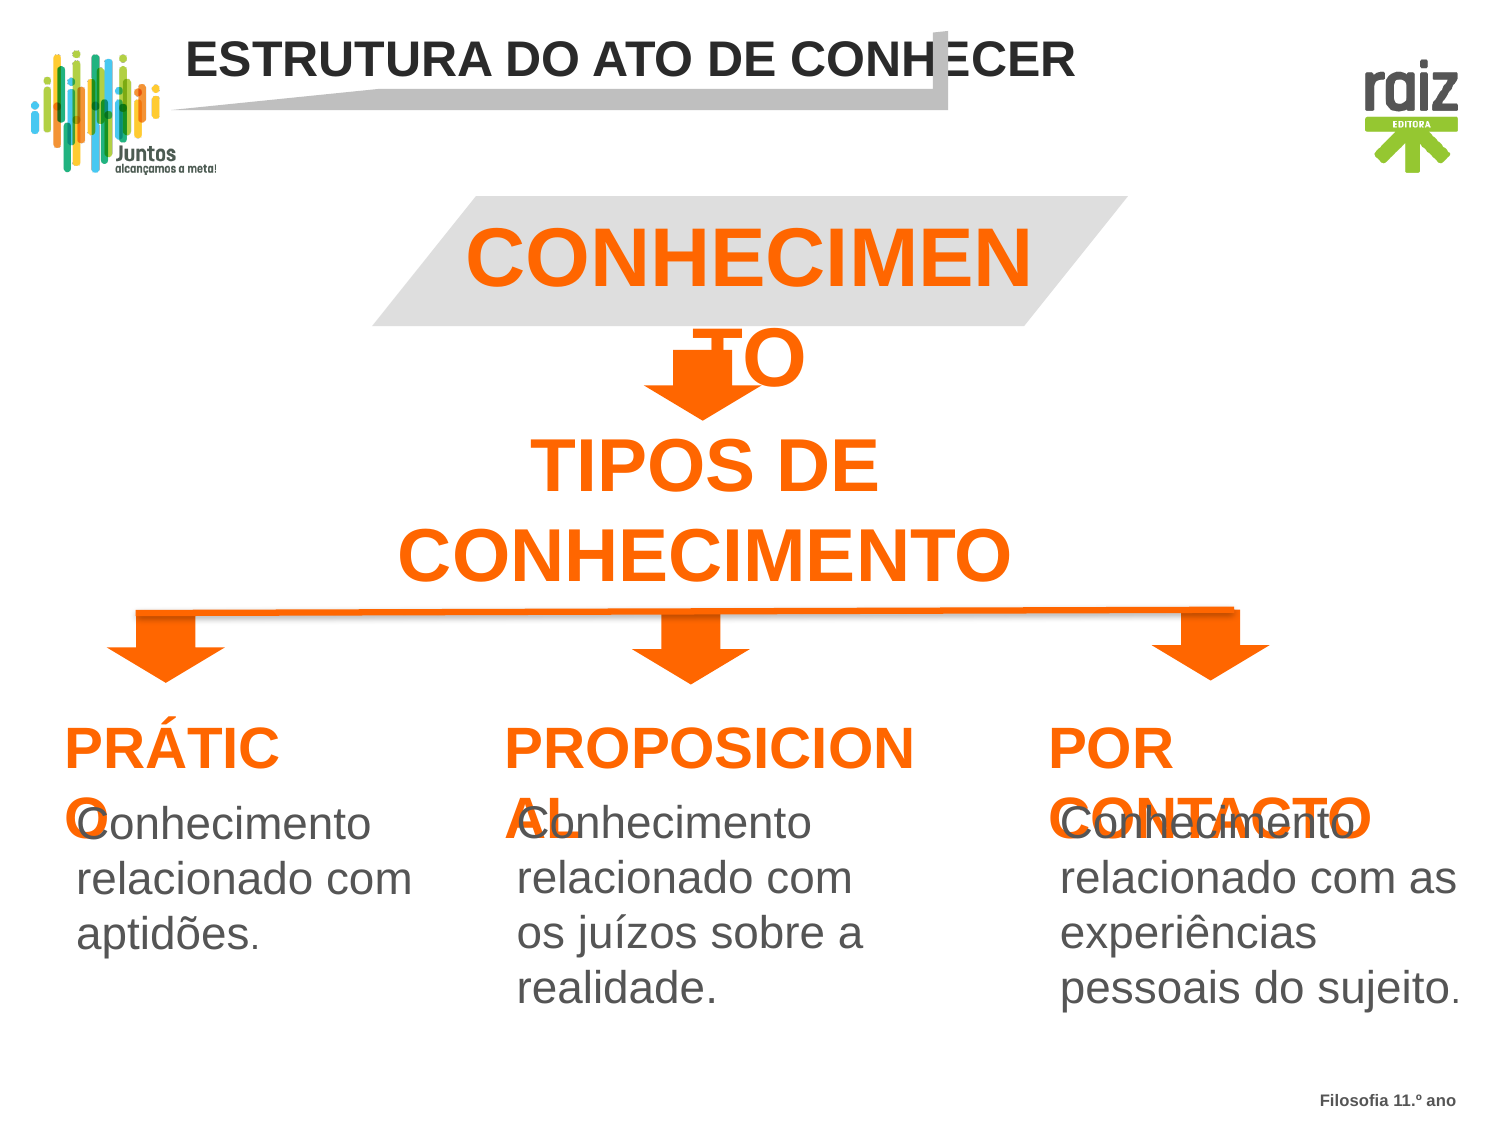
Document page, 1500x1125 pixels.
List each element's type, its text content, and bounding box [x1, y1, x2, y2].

text_box [370, 246, 433, 329]
text_box [104, 623, 227, 685]
text_box Estrutura do ato de conhecer [171, 19, 1105, 94]
text_box [641, 347, 764, 423]
text_box [169, 28, 951, 113]
text_box [629, 623, 752, 687]
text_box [489, 702, 952, 1024]
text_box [135, 609, 1235, 614]
picture [1365, 59, 1458, 173]
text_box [1033, 702, 1483, 1024]
text_box [1149, 607, 1272, 683]
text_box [49, 702, 467, 968]
text_box Conhecimento [433, 196, 1066, 411]
picture [29, 49, 217, 176]
text_box Tipos de conhecimento [265, 409, 1146, 604]
text_box [473, 194, 1130, 278]
